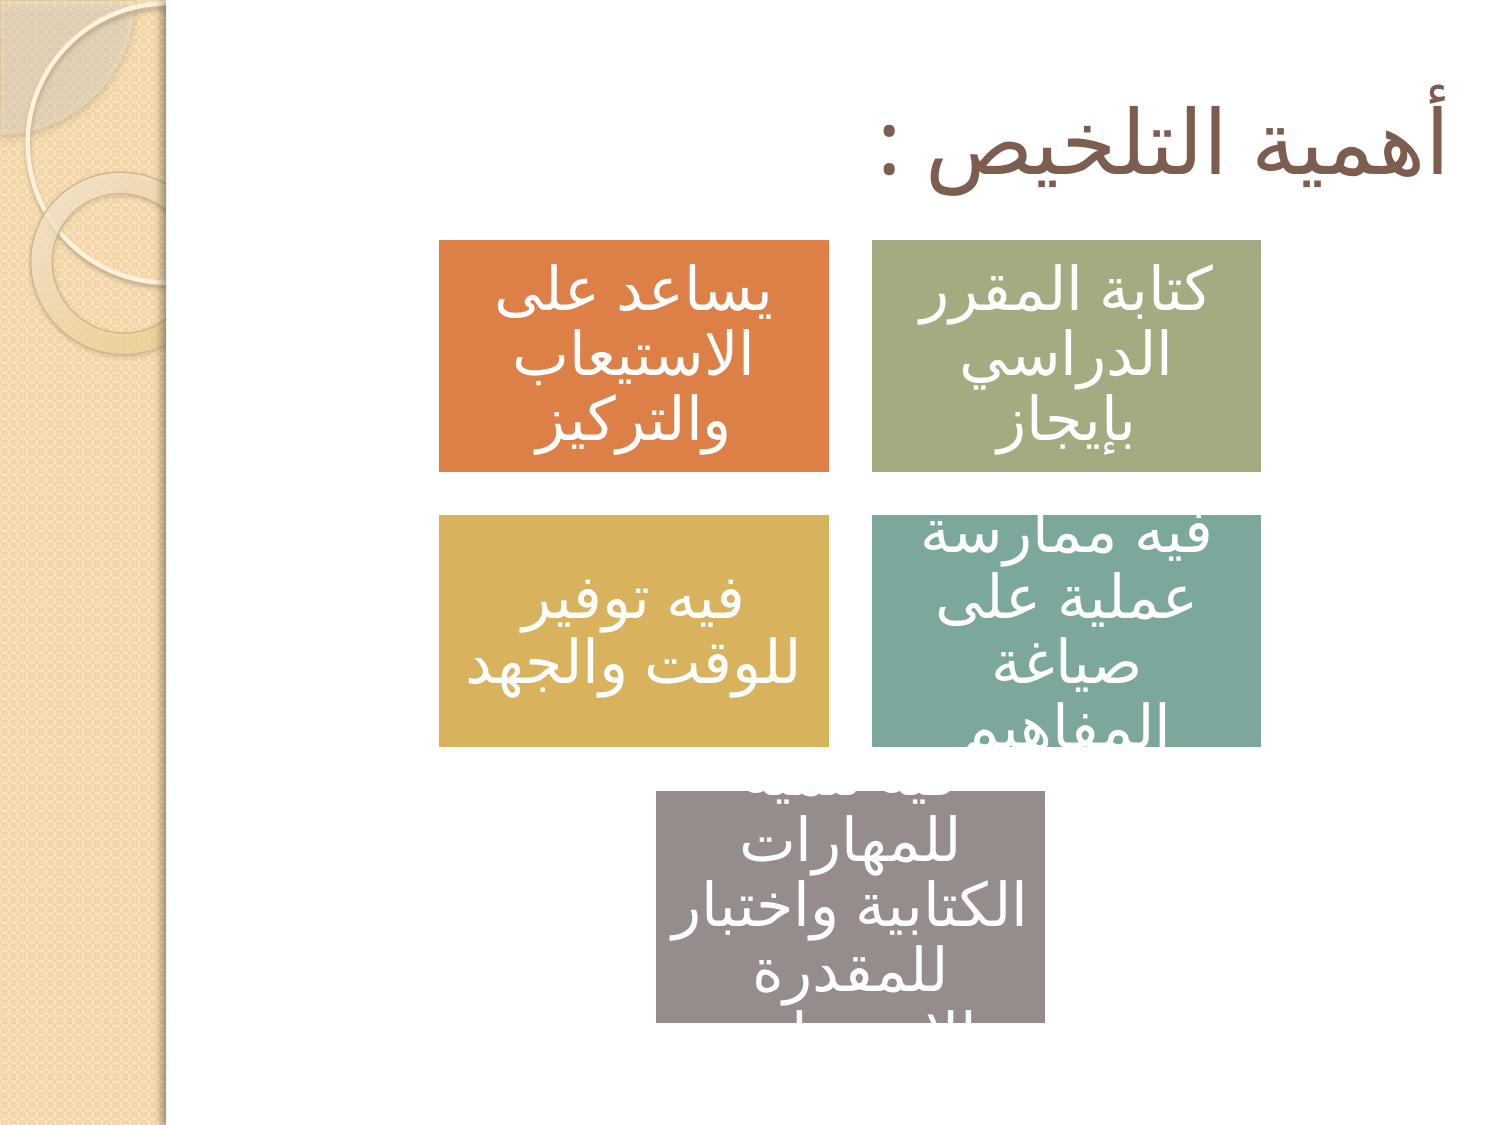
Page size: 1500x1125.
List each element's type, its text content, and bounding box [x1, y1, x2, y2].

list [235, 237, 1466, 1026]
title أهمية التلخيص : [235, 45, 1466, 233]
